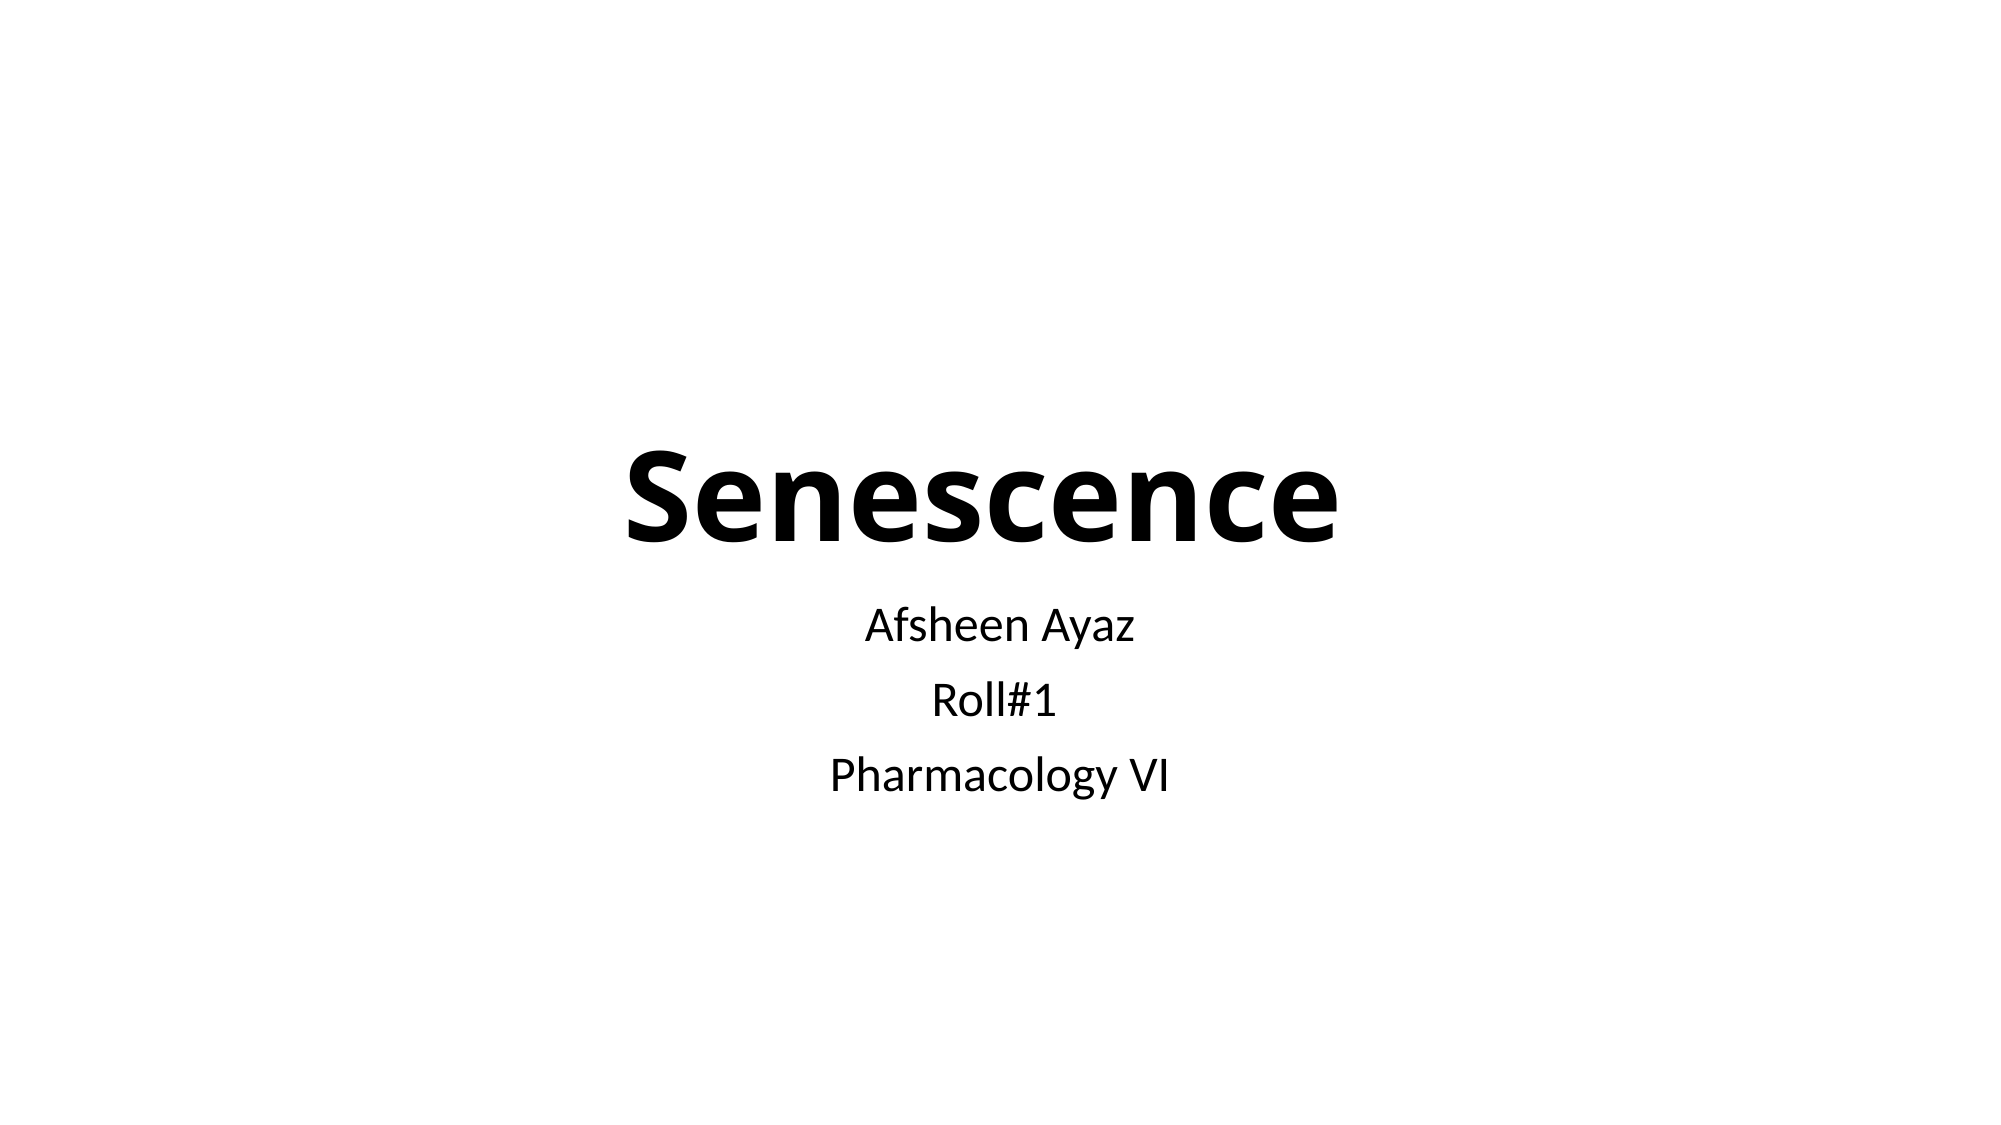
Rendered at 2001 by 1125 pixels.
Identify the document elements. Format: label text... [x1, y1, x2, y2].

subtitle Afsheen Ayaz Roll#1 Pharmacology VI [249, 590, 1750, 863]
title Senescence [150, 184, 1850, 576]
